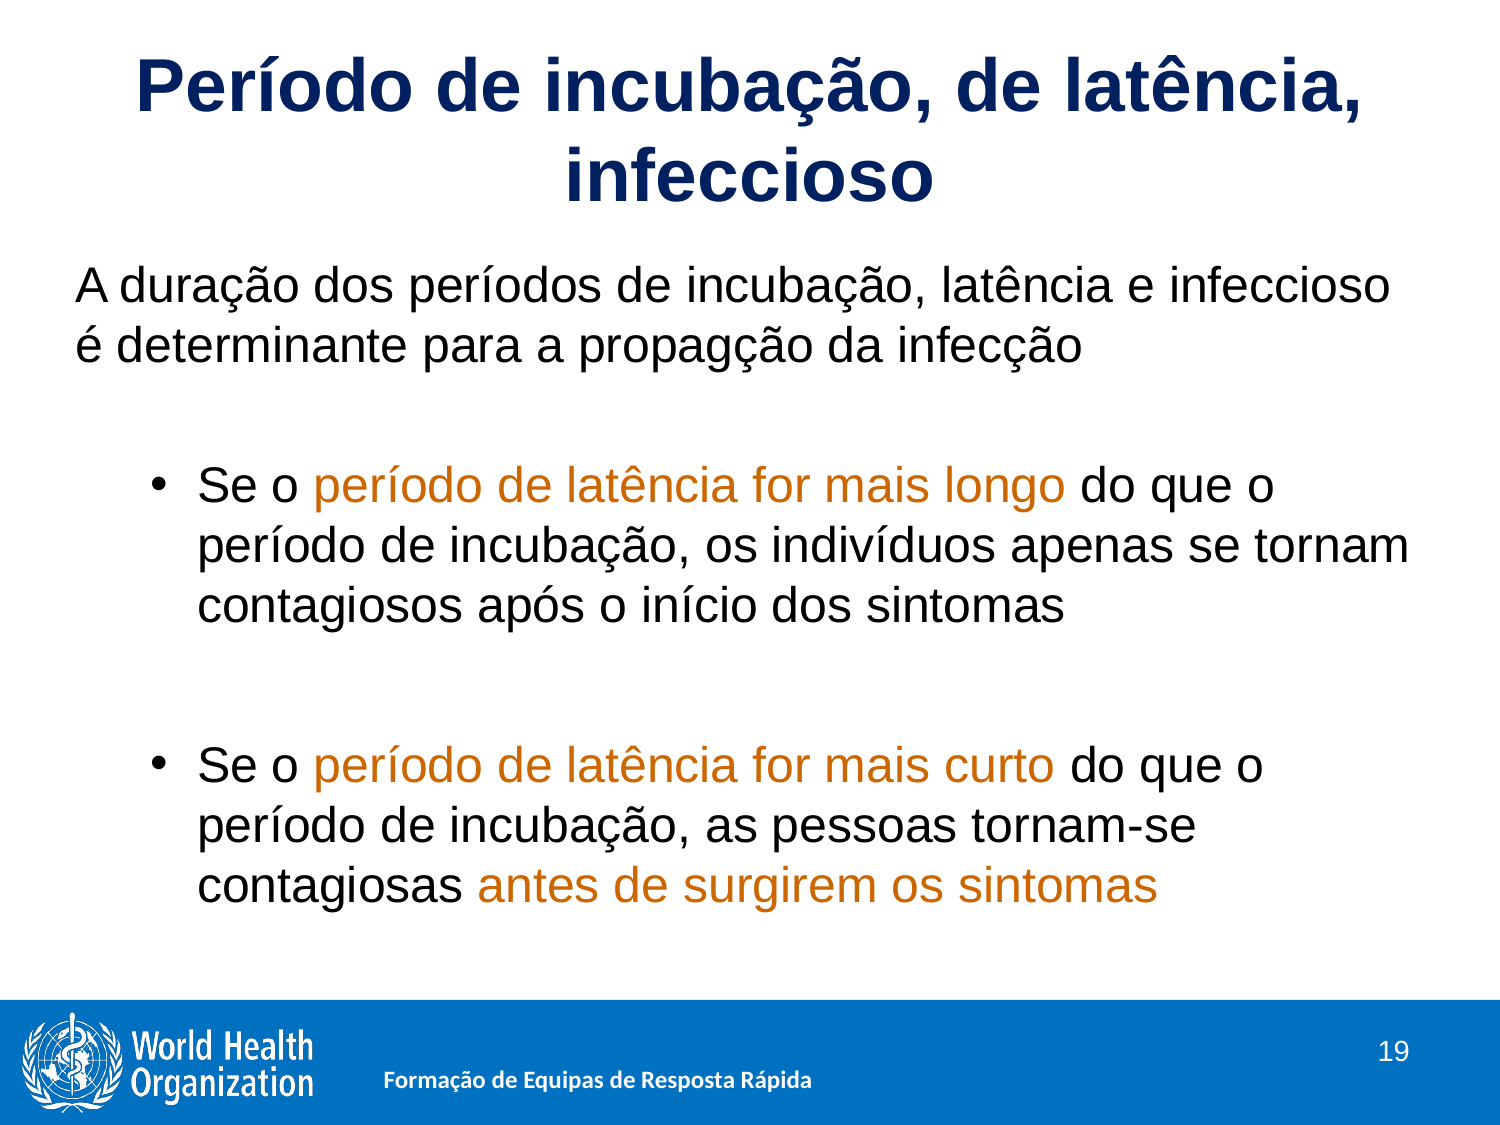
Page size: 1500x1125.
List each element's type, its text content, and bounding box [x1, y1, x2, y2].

slide_number 19 [1074, 1024, 1425, 1103]
title Período de incubação, de latência, infeccioso [0, 32, 1500, 221]
picture [21, 1012, 313, 1113]
list A duração dos períodos de incubação, latência e infeccioso é determinante para a propagção da infecção Se o período de latência for mais longo do que o período de incubação, os indivíduos apenas se tornam contagiosos após o início dos sintomas Se o período de latência for mais curto do que o período de incubação, as pessoas tornam-se contagiosas antes de surgirem os sintomas [59, 245, 1440, 988]
